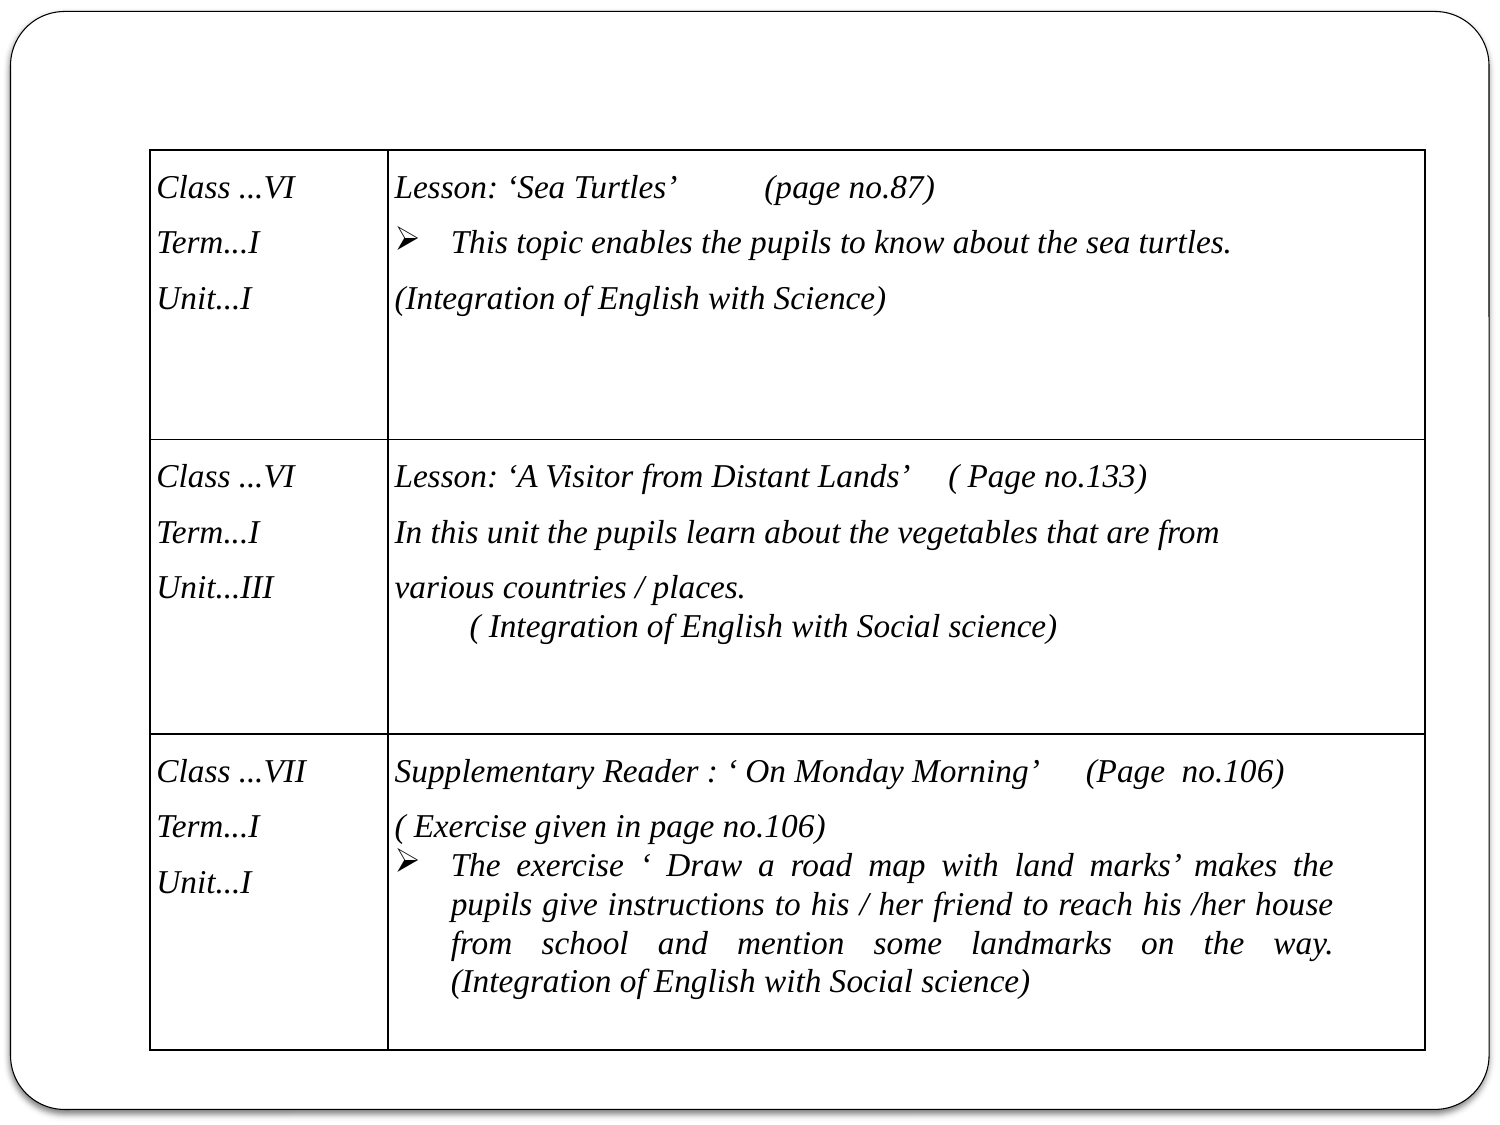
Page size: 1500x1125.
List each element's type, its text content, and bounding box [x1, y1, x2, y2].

table_cell Supplementary Reader : ‘ On Monday Morning’ (Page no.106) ( Exercise given in page no.106) The exercise ‘ Draw a road map with land marks’ makes the pupils give instructions to his / her friend to reach his /her house from school and mention some landmarks on the way. (Integration of English with Social science) [389, 735, 1424, 1049]
table_cell Class ...VII Term...I Unit...I [151, 735, 387, 1049]
table_cell Class ...VI Term...I Unit...III [151, 440, 387, 733]
table_header Lesson: ‘Sea Turtles’ (page no.87) This topic enables the pupils to know about the sea turtles. (Integration of English with Science) [389, 151, 1424, 439]
table_header Class ...VI Term...I Unit...I [151, 151, 387, 439]
table_cell Lesson: ‘A Visitor from Distant Lands’ ( Page no.133) In this unit the pupils learn about the vegetables that are from various countries / places. ( Integration of English with Social science) [389, 440, 1424, 733]
